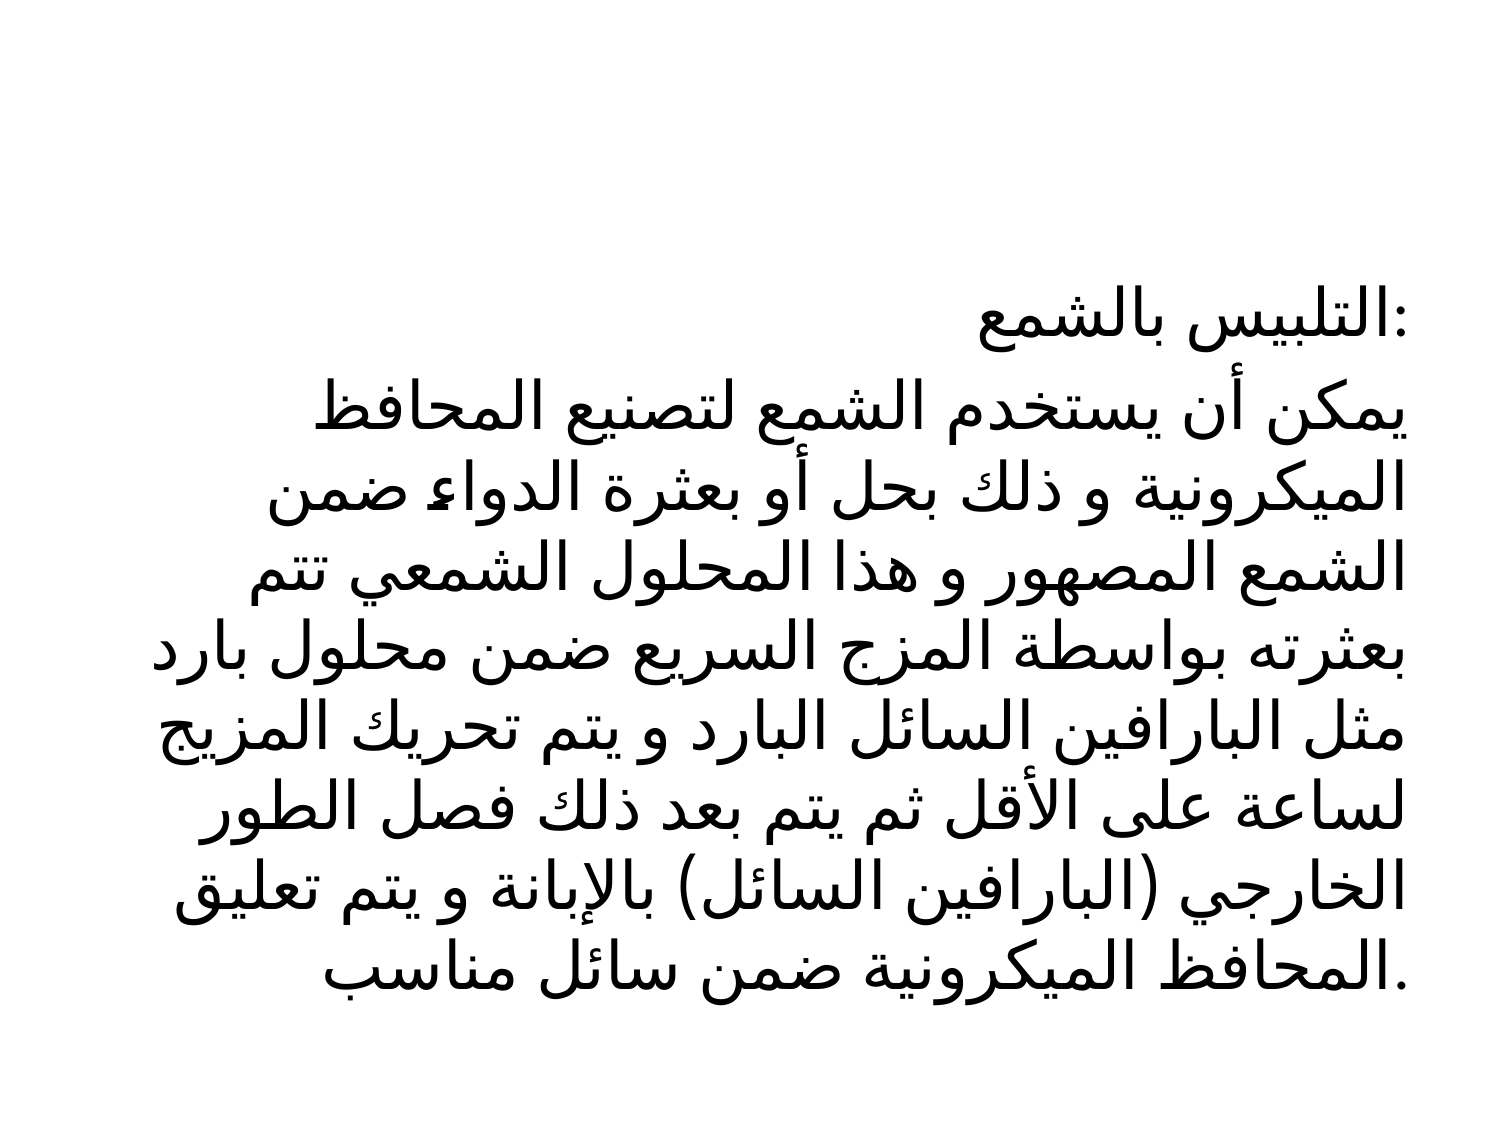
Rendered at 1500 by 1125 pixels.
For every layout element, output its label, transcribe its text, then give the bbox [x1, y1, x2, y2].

list التلبيس بالشمع: يمكن أن يستخدم الشمع لتصنيع المحافظ الميكرونية و ذلك بحل أو بعثرة الدواء ضمن الشمع المصهور و هذا المحلول الشمعي تتم بعثرته بواسطة المزج السريع ضمن محلول بارد مثل البارافين السائل البارد و يتم تحريك المزيج لساعة على الأقل ثم يتم بعد ذلك فصل الطور الخارجي (البارافين السائل) بالإبانة و يتم تعليق المحافظ الميكرونية ضمن سائل مناسب. [75, 262, 1425, 1005]
